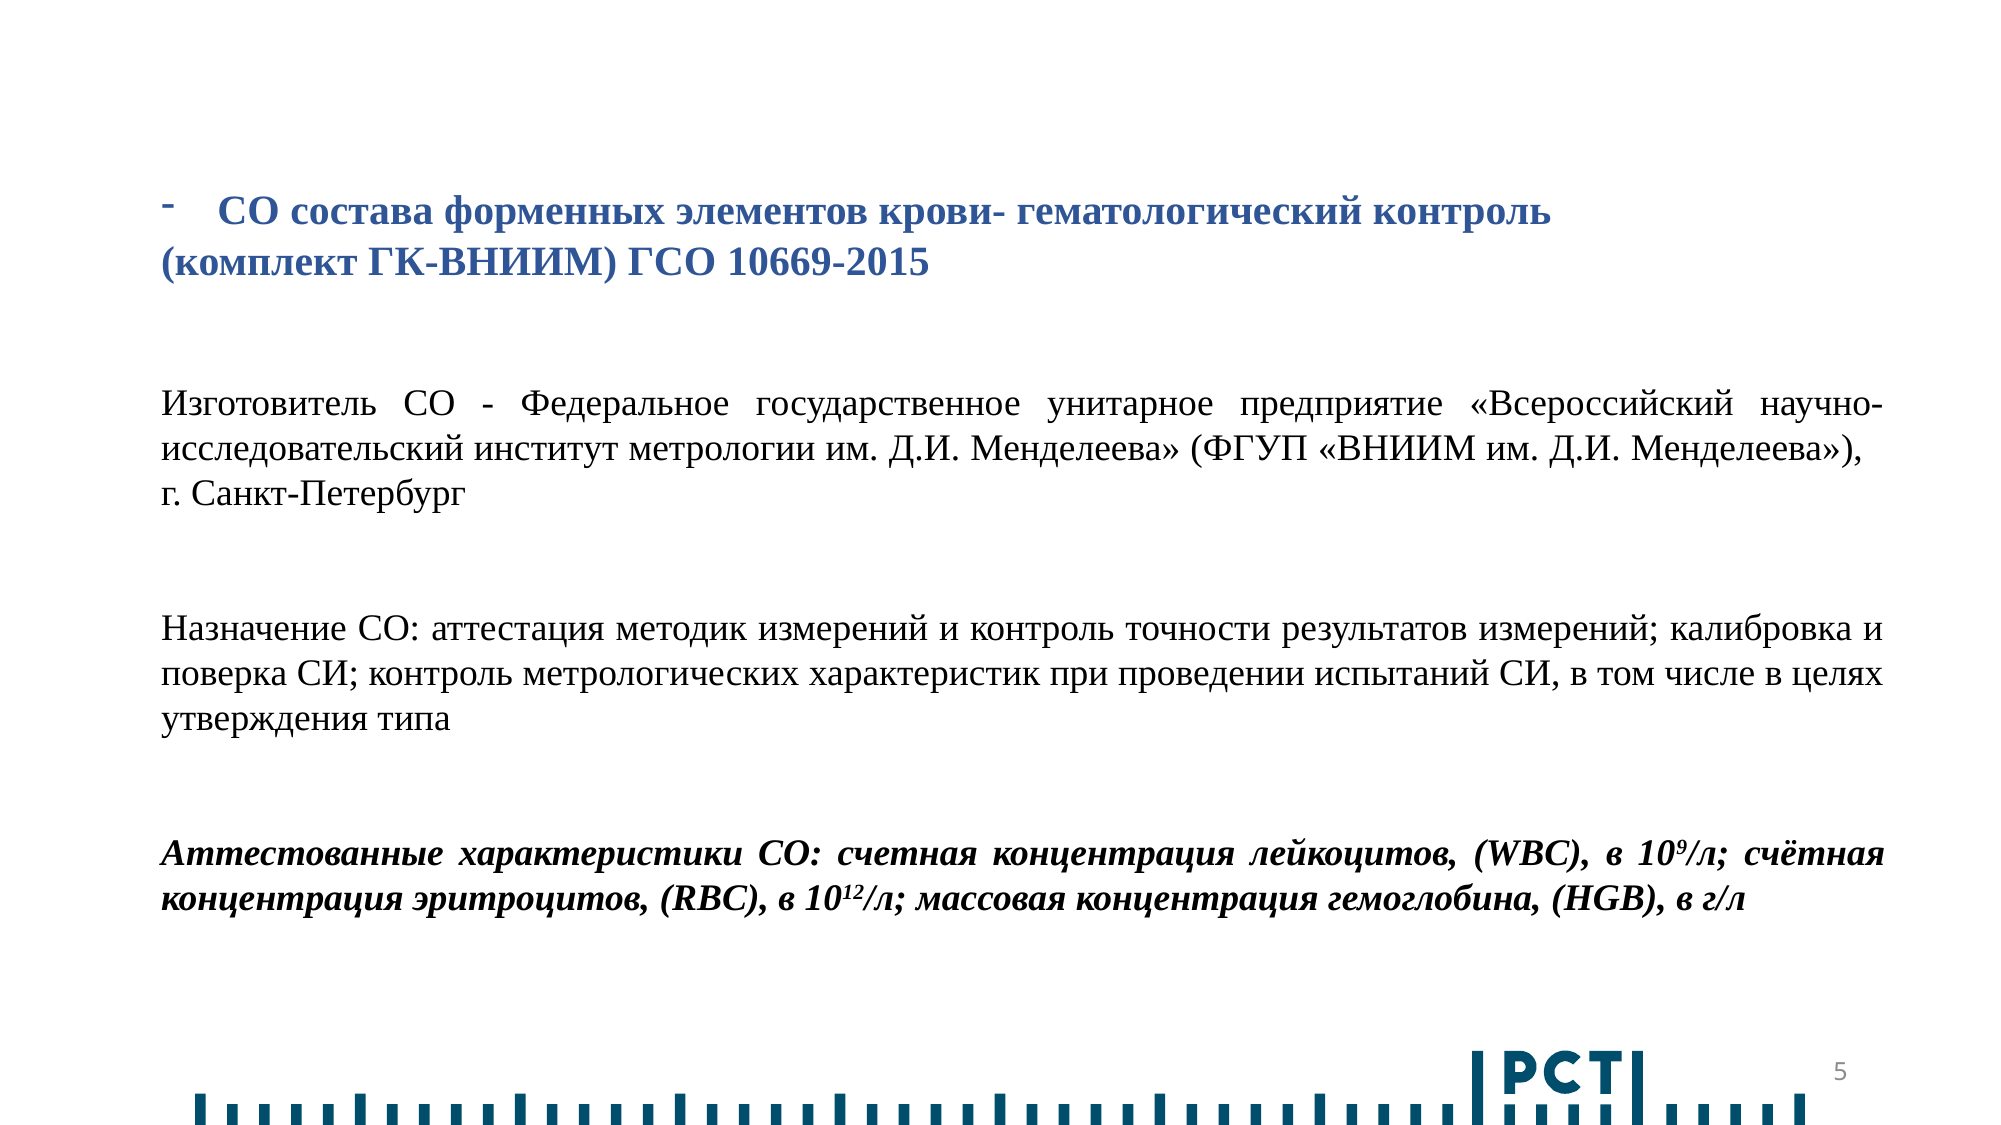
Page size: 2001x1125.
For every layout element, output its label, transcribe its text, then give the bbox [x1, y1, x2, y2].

text_box СО состава форменных элементов крови- гематологический контроль (комплект ГК-ВНИИМ) ГСО 10669-2015 Изготовитель СО - Федеральное государственное унитарное предприятие «Всероссийский научно-исследовательский институт метрологии им. Д.И. Менделеева» (ФГУП «ВНИИМ им. Д.И. Менделеева»), г. Санкт-Петербург Назначение СО: аттестация методик измерений и контроль точности результатов измерений; калибровка и поверка СИ; контроль метрологических характеристик при проведении испытаний СИ, в том числе в целях утверждения типа Аттестованные характеристики СО: счетная концентрация лейкоцитов, (WBC), в 109/л; счётная концентрация эритроцитов, (RBC), в 1012/л; массовая концентрация гемоглобина, (HGB), в г/л [146, 175, 1900, 1061]
slide_number 5 [1412, 1042, 1863, 1103]
